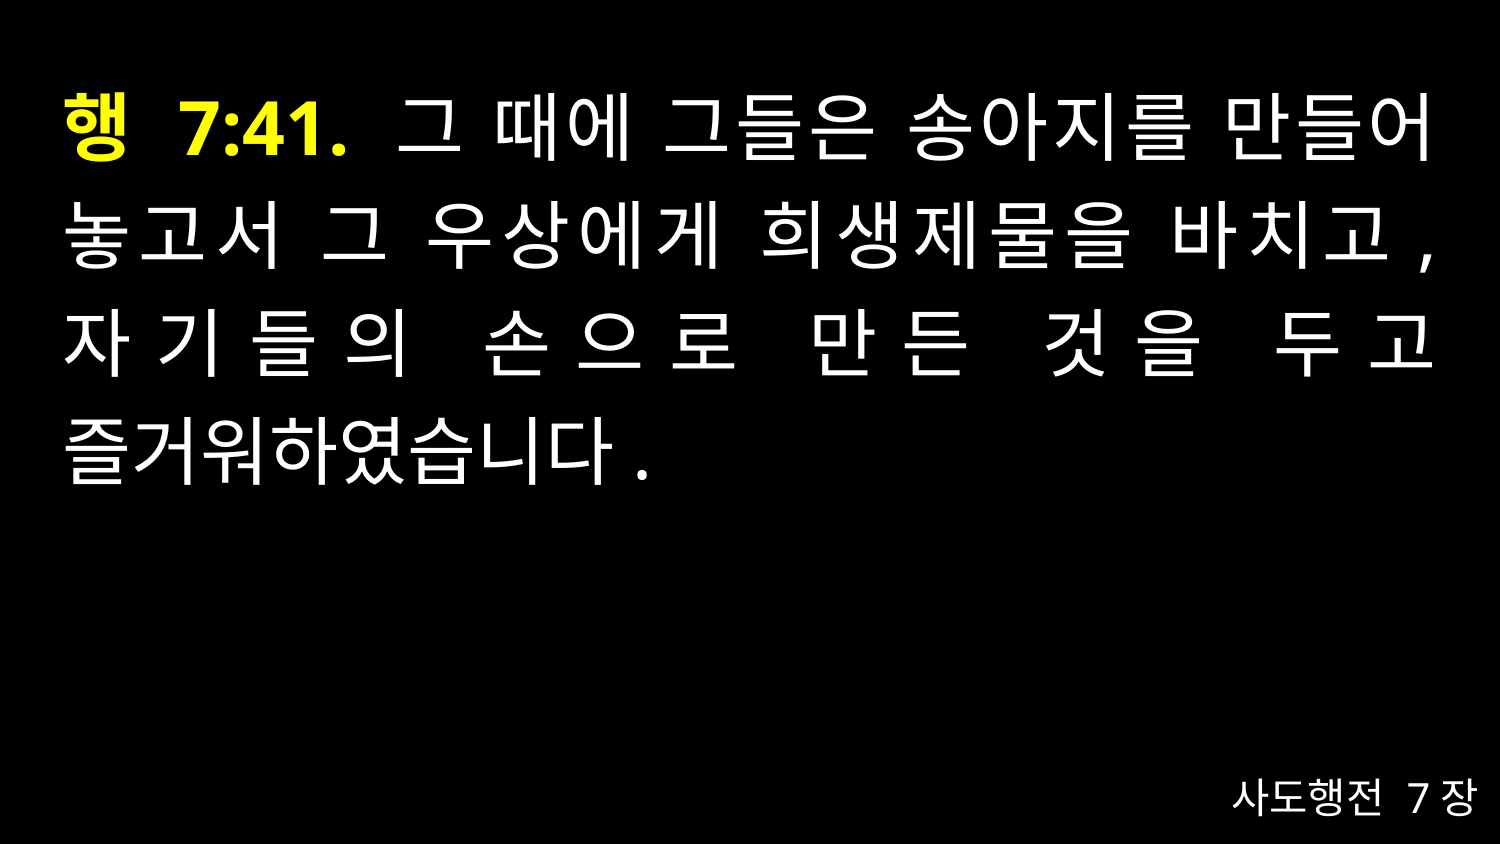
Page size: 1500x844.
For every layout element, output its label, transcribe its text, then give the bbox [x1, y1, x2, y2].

title 행 7:41. 그 때에 그들은 송아지를 만들어 놓고서 그 우상에게 희생제물을 바치고, 자기들의 손으로 만든 것을 두고 즐거워하였습니다. [0, 0, 1500, 844]
subtitle 사도행전 7장 [916, 770, 1500, 844]
